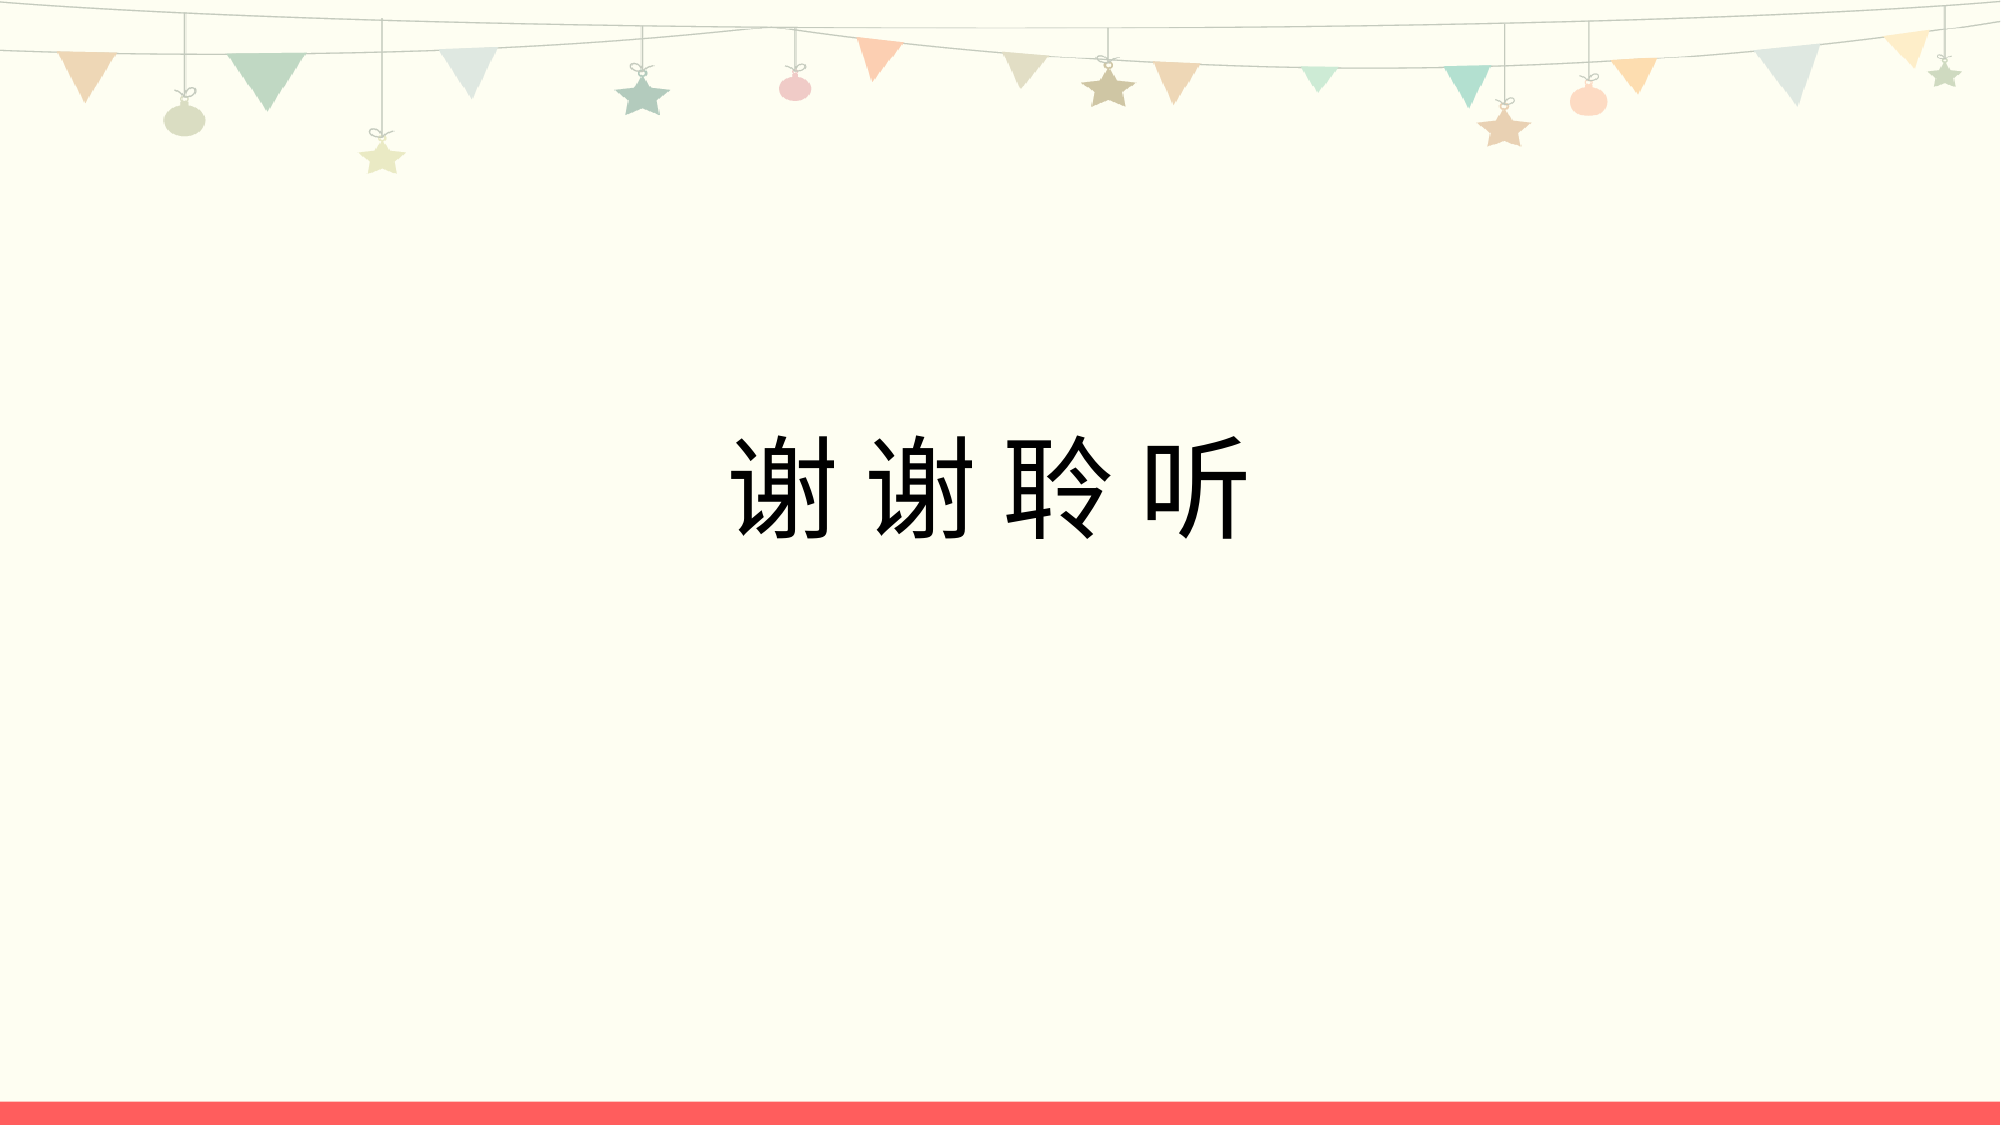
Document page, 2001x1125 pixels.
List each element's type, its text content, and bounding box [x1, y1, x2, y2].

text_box 谢 谢 聆 听 [342, 410, 1553, 560]
